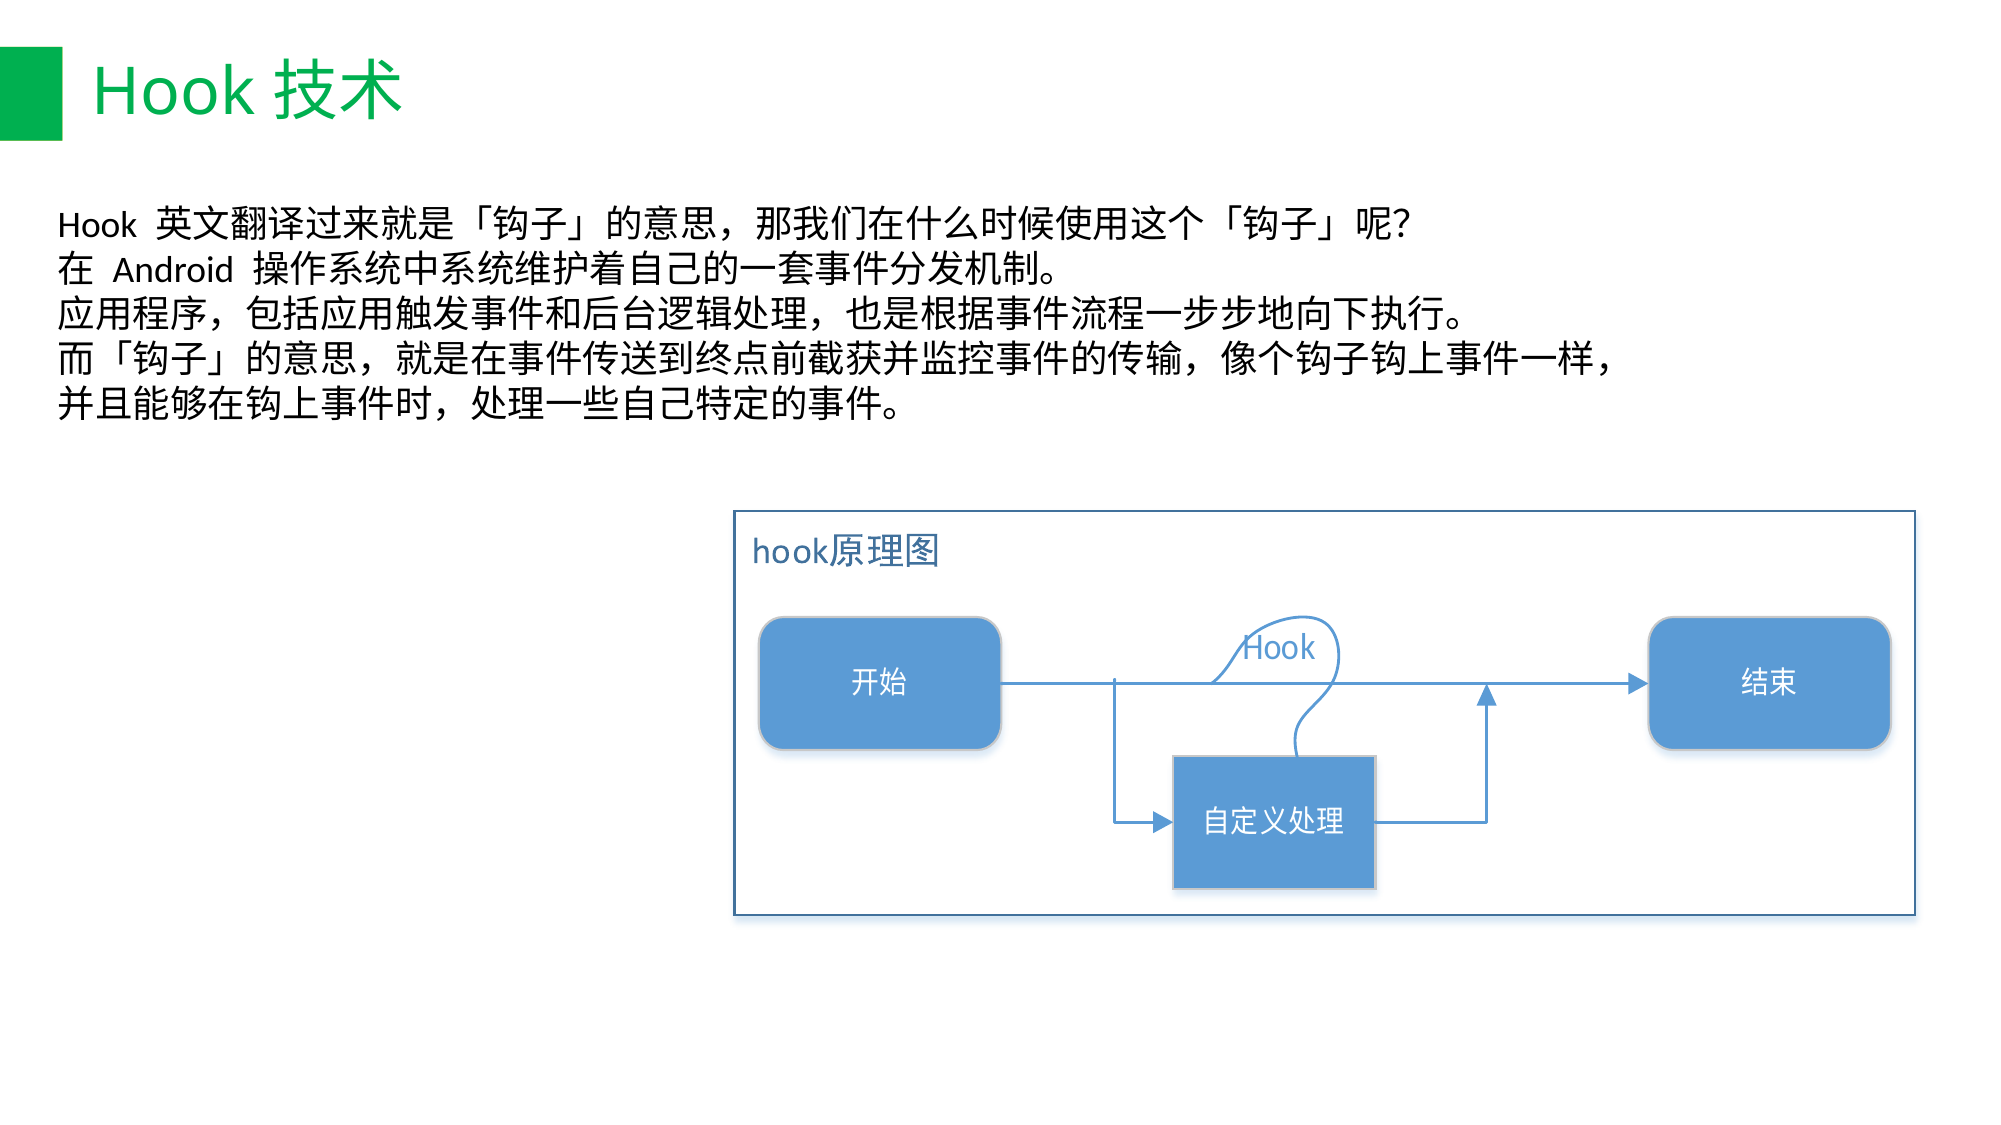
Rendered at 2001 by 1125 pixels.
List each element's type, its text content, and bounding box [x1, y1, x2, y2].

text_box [722, 502, 1926, 932]
text_box Hook 英文翻译过来就是「钩子」的意思，那我们在什么时候使用这个「钩子」呢？ 在 Android 操作系统中系统维护着自己的一套事件分发机制。 应用程序，包括应用触发事件和后台逻辑处理，也是根据事件流程一步步地向下执行。 而「钩子」的意思，就是在事件传送到终点前截获并监控事件的传输，像个钩子钩上事件一样， 并且能够在钩上事件时，处理一些自己特定的事件。 [42, 192, 1648, 433]
title Hook技术 [76, 45, 1952, 141]
